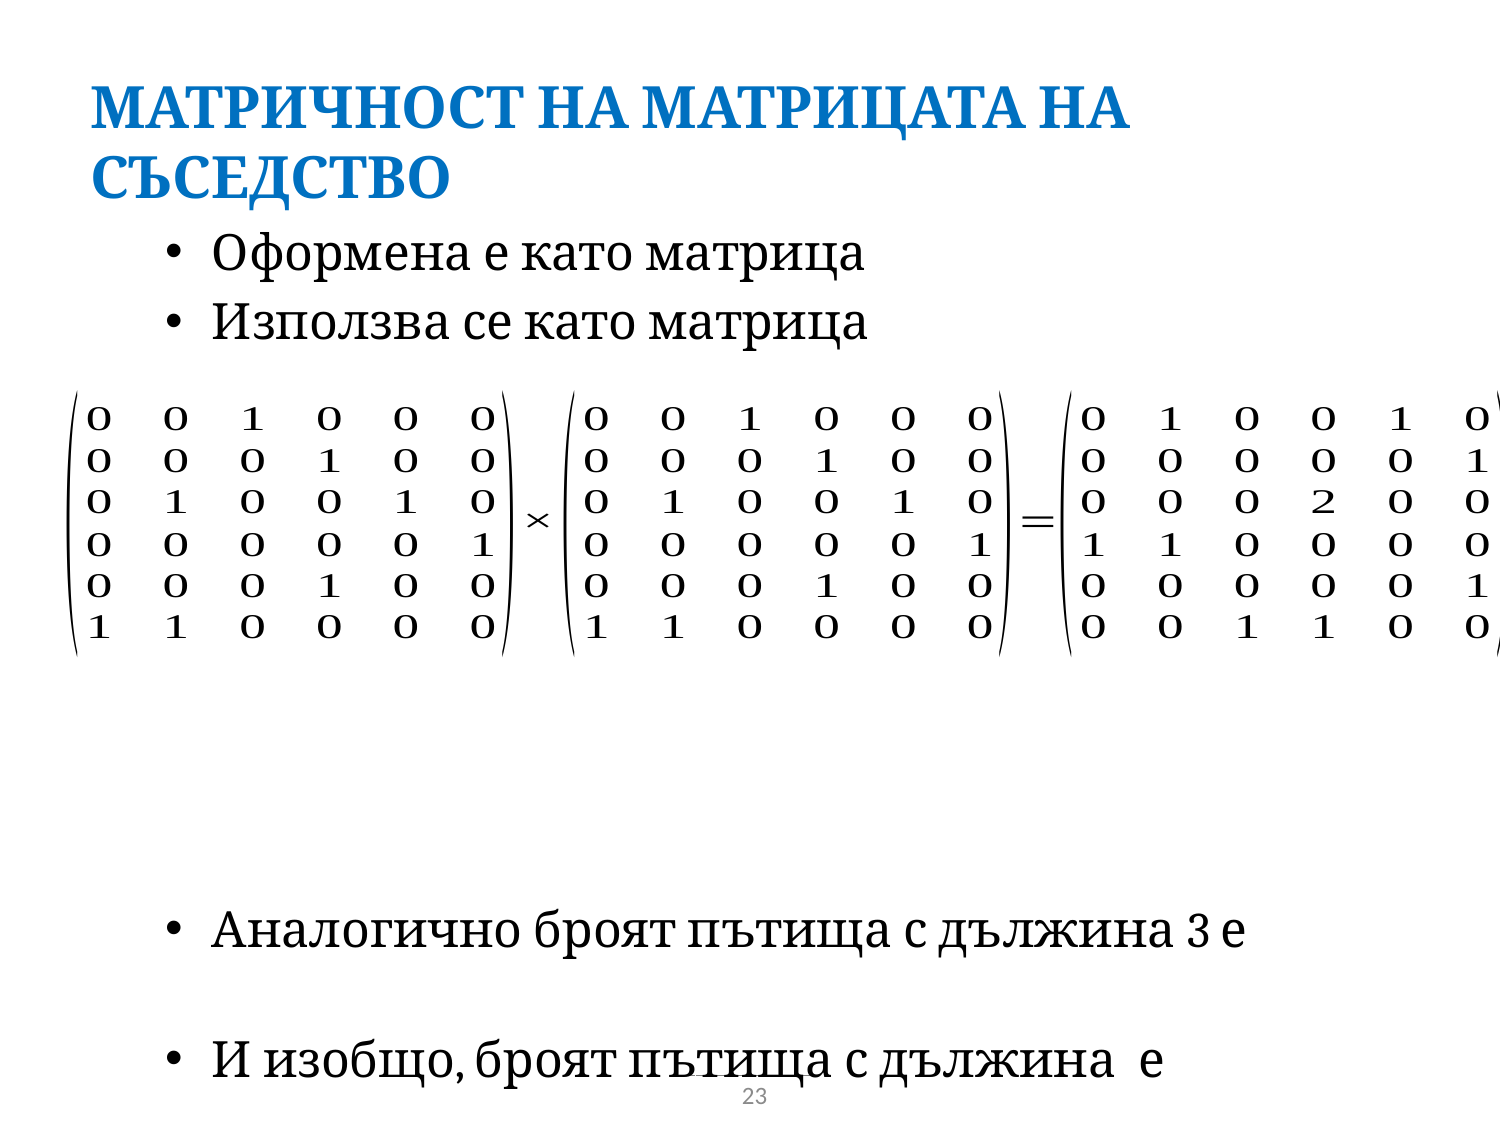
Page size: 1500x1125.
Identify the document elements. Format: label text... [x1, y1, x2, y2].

slide_number 23 [579, 1065, 930, 1125]
